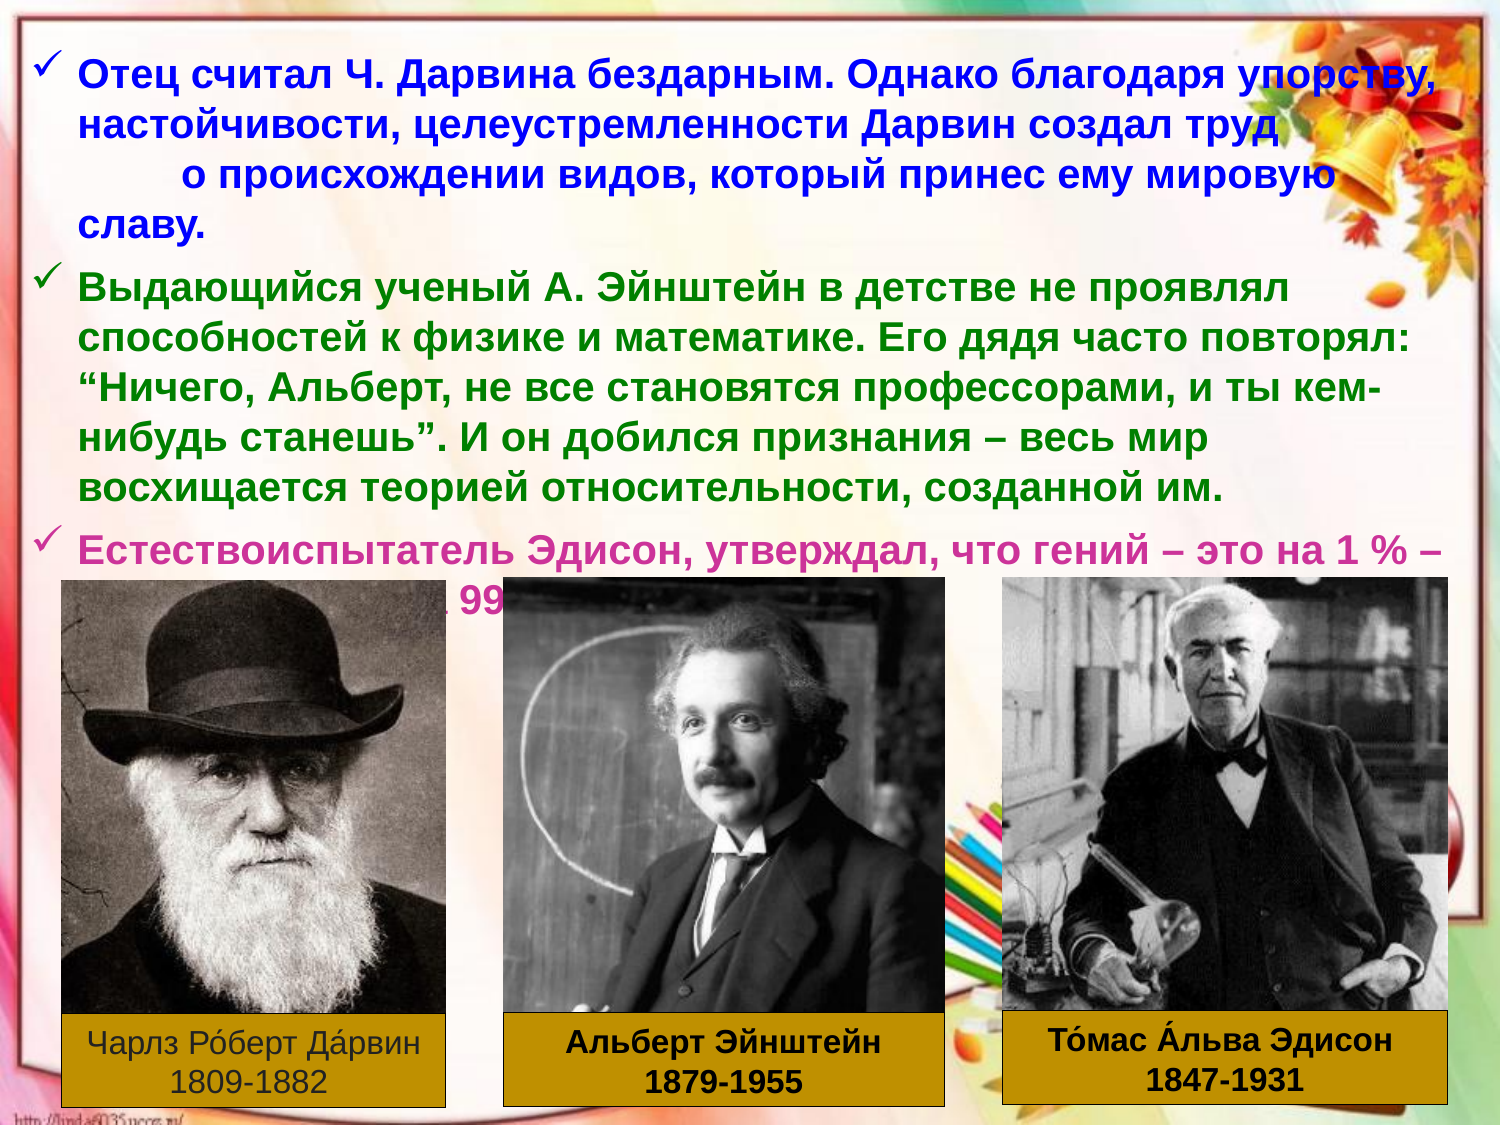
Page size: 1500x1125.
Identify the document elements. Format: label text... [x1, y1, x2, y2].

text_box Чарлз Ро́берт Да́рвин 1809-1882 [61, 1024, 446, 1108]
text_box Отец считал Ч. Дарвина бездарным. Однако благодаря упорству, настойчивости, целеустремленности Дарвин создал труд о происхождении видов, который принес ему мировую славу. Выдающийся ученый А. Эйнштейн в детстве не проявлял способностей к физике и математике. Его дядя часто повторял: “Ничего, Альберт, не все становятся профессорами, и ты кем-нибудь станешь”. И он добился признания – весь мир восхищается теорией относительности, созданной им. Естествоиспытатель Эдисон, утверждал, что гений – это на 1 % – вдохновение и на 99% – потение. [15, 39, 1482, 630]
text_box То́мас А́льва Эдисон 1847-1931 [1002, 1021, 1448, 1105]
picture [0, 0, 1500, 1125]
text_box Альберт Эйнштейн 1879-1955 [503, 1021, 945, 1107]
